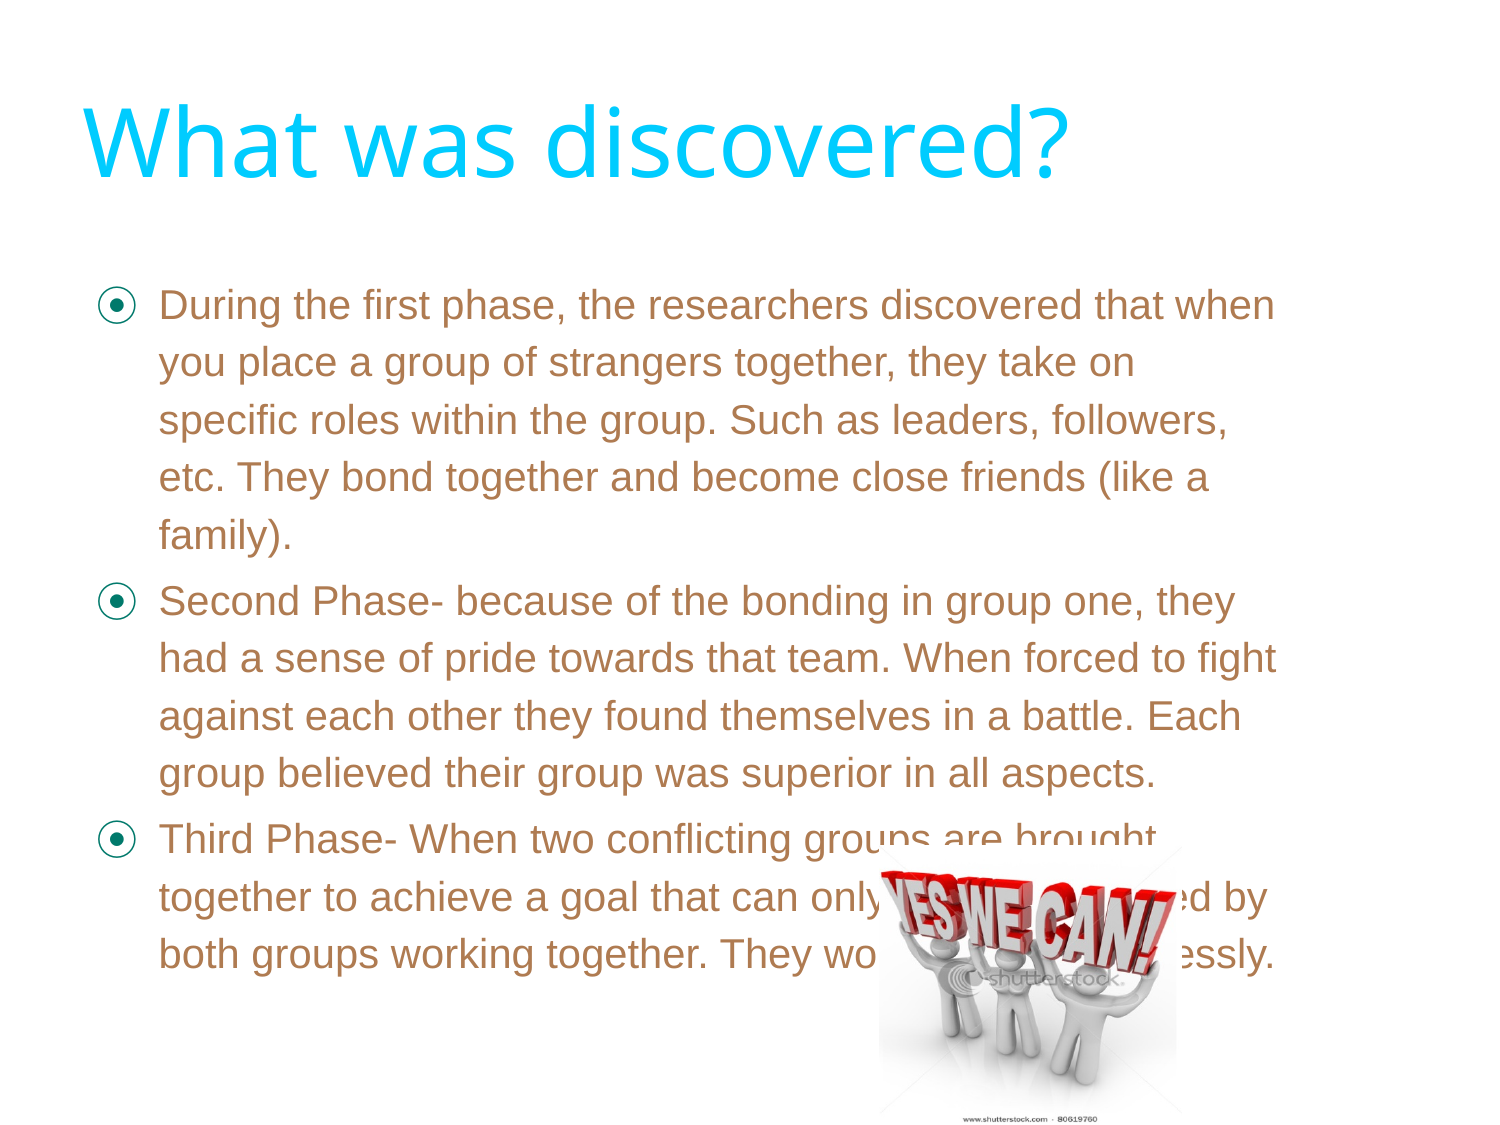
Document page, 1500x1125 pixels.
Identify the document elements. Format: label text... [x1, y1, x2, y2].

title What was discovered? [75, 45, 1300, 233]
picture [879, 844, 1182, 1125]
list During the first phase, the researchers discovered that when you place a group of strangers together, they take on specific roles within the group. Such as leaders, followers, etc. They bond together and become close friends (like a family). Second Phase- because of the bonding in group one, they had a sense of pride towards that team. When forced to fight against each other they found themselves in a battle. Each group believed their group was superior in all aspects. Third Phase- When two conflicting groups are brought together to achieve a goal that can only be accomplished by both groups working together. They work together flawlessly. [75, 262, 1300, 1005]
